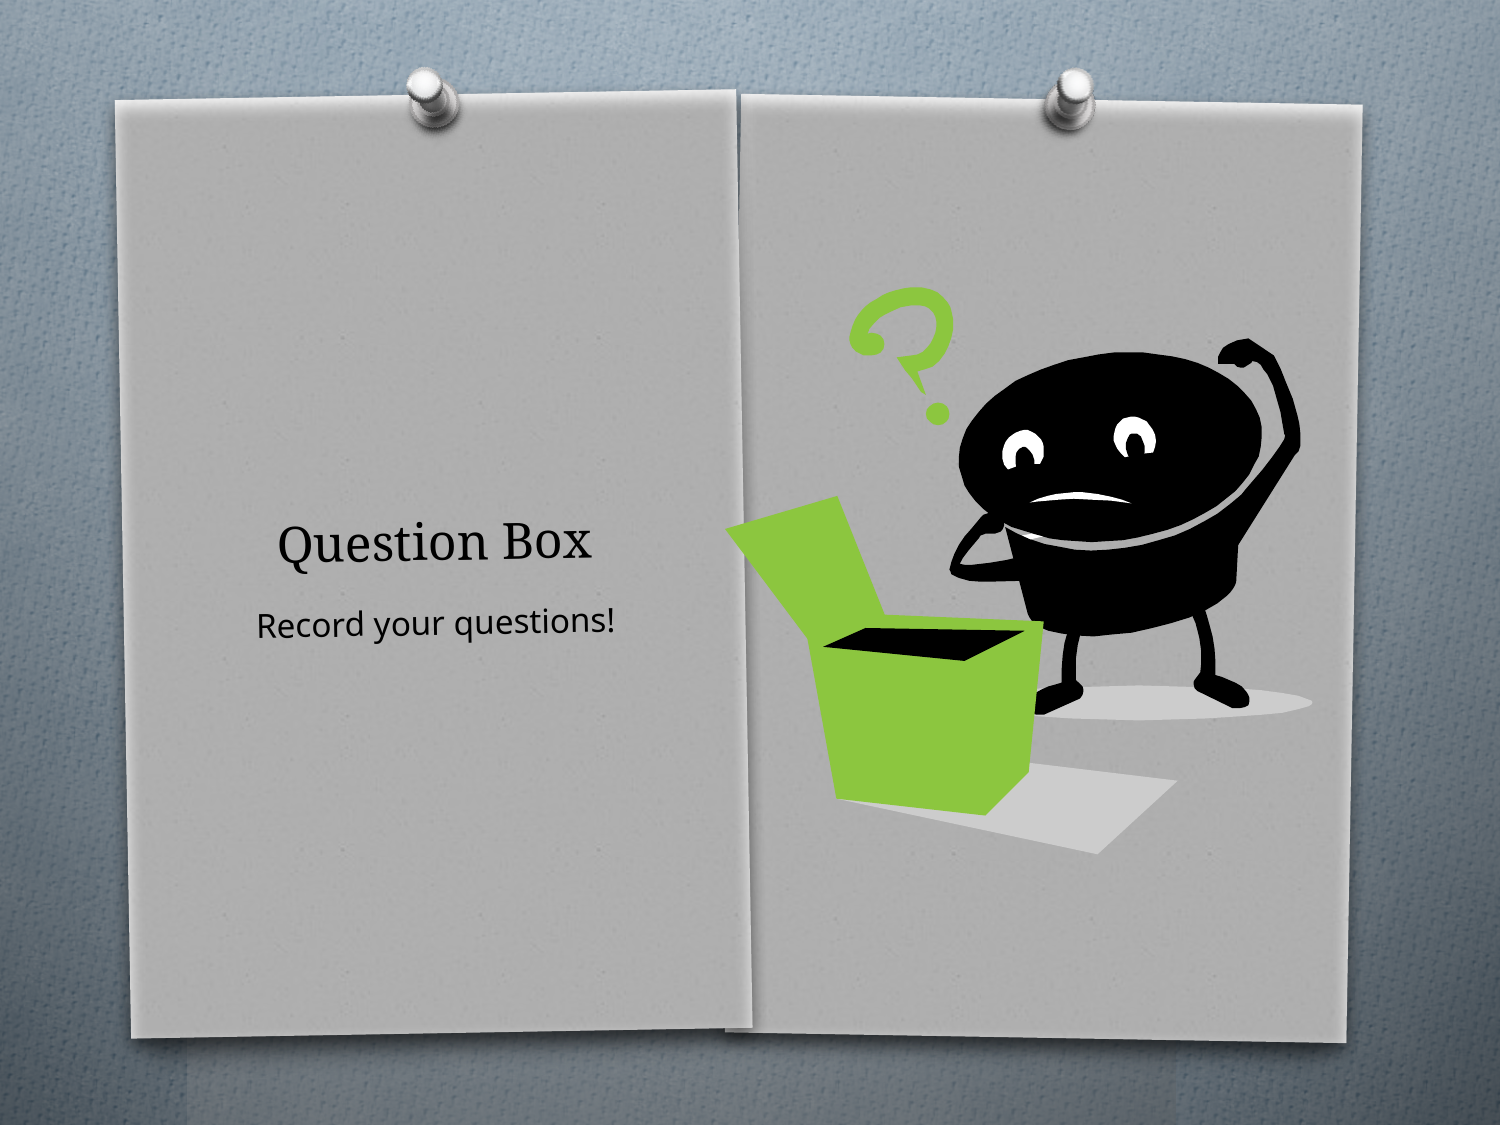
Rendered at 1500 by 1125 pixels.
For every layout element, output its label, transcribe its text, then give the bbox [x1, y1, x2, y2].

list Record your questions! [185, 590, 692, 944]
picture [1016, 41, 1138, 162]
picture [724, 287, 1313, 855]
picture [375, 33, 497, 157]
title Question Box [179, 326, 687, 583]
